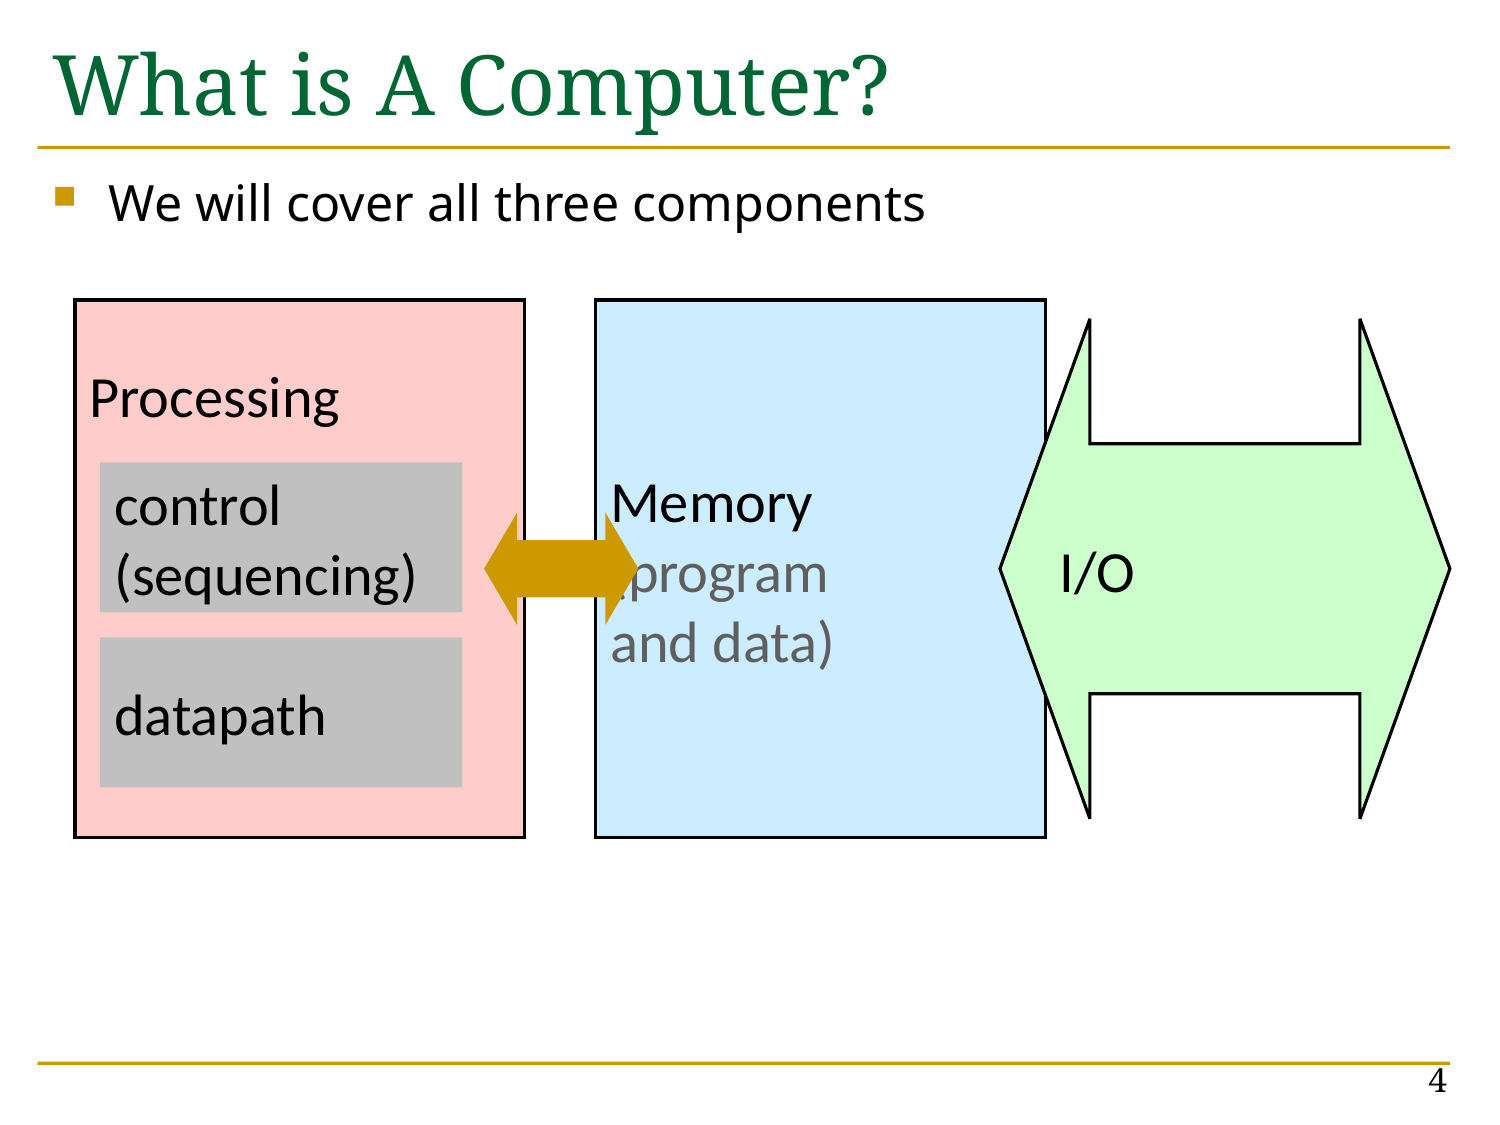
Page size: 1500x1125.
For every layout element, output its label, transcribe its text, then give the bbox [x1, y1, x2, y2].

list We will cover all three components [37, 163, 1450, 1016]
title What is A Computer? [37, 24, 1450, 163]
text_box Processing [74, 299, 525, 838]
text_box control (sequencing) [99, 462, 463, 613]
text_box I/O [999, 318, 1450, 819]
slide_number 4 [1111, 1036, 1462, 1112]
text_box [484, 512, 639, 625]
text_box datapath [99, 637, 463, 788]
text_box Memory (program and data) [595, 299, 1046, 838]
